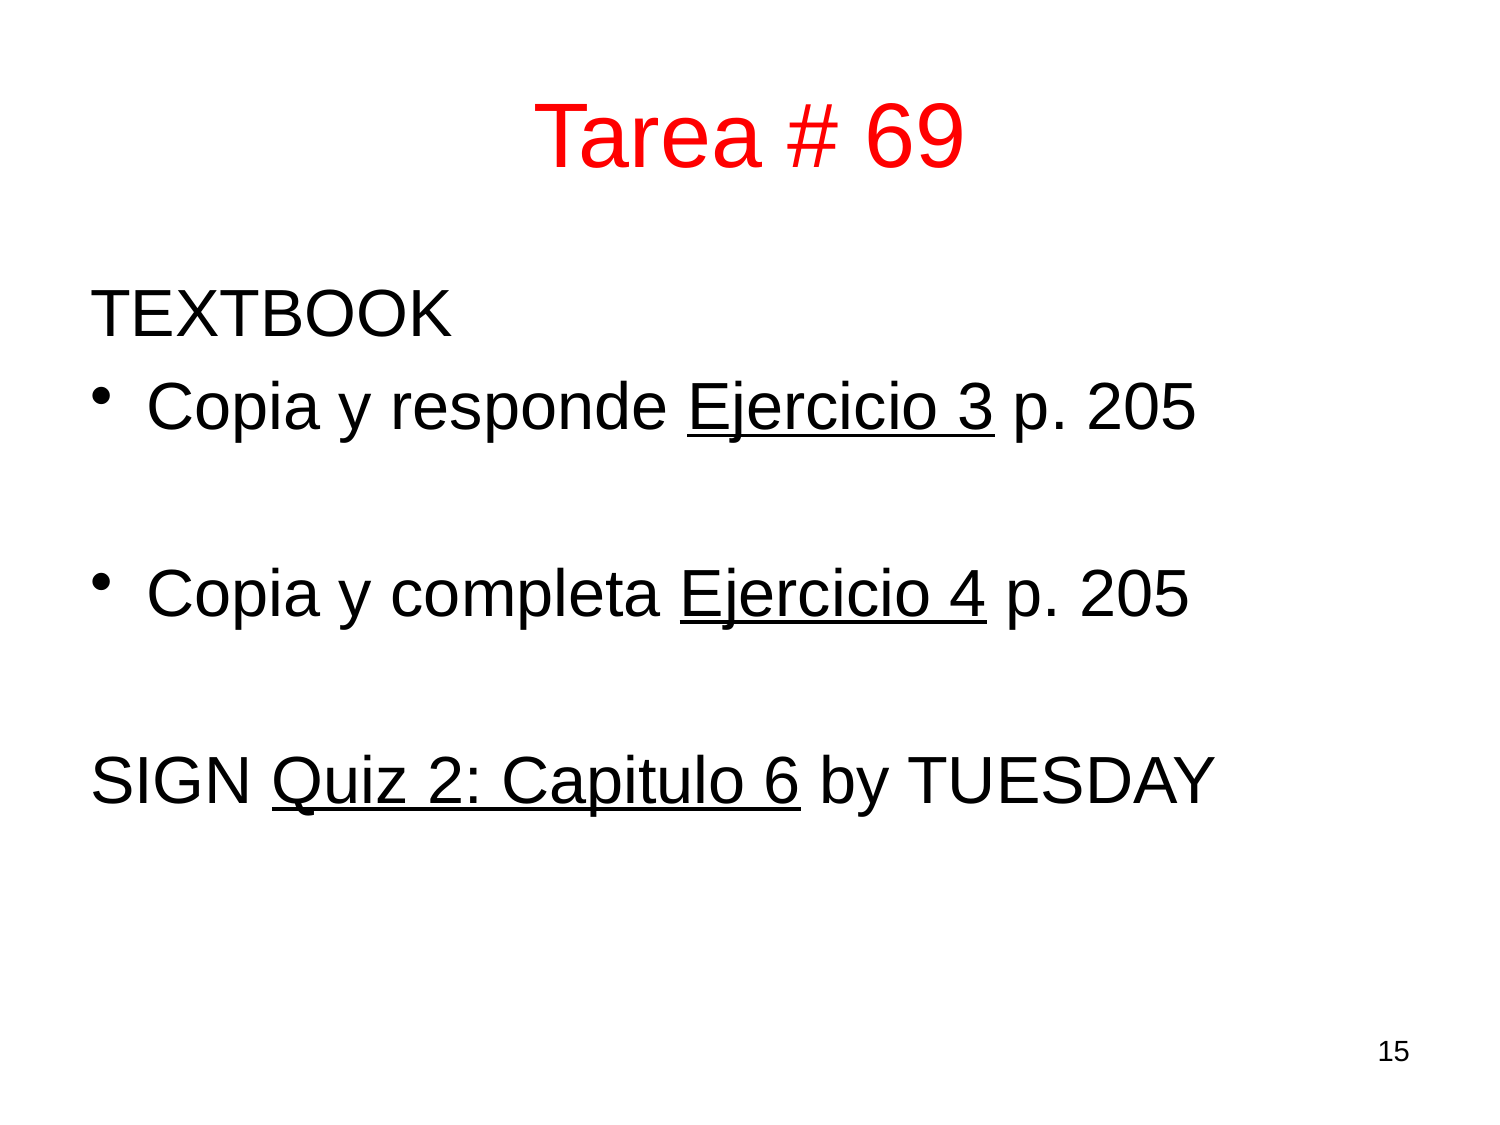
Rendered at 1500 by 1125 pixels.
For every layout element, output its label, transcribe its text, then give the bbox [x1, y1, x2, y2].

slide_number 15 [1074, 1024, 1425, 1103]
list TEXTBOOK Copia y responde Ejercicio 3 p. 205 Copia y completa Ejercicio 4 p. 205 SIGN Quiz 2: Capitulo 6 by TUESDAY [75, 262, 1425, 1005]
text_box Tarea # 69 [74, 37, 1425, 225]
